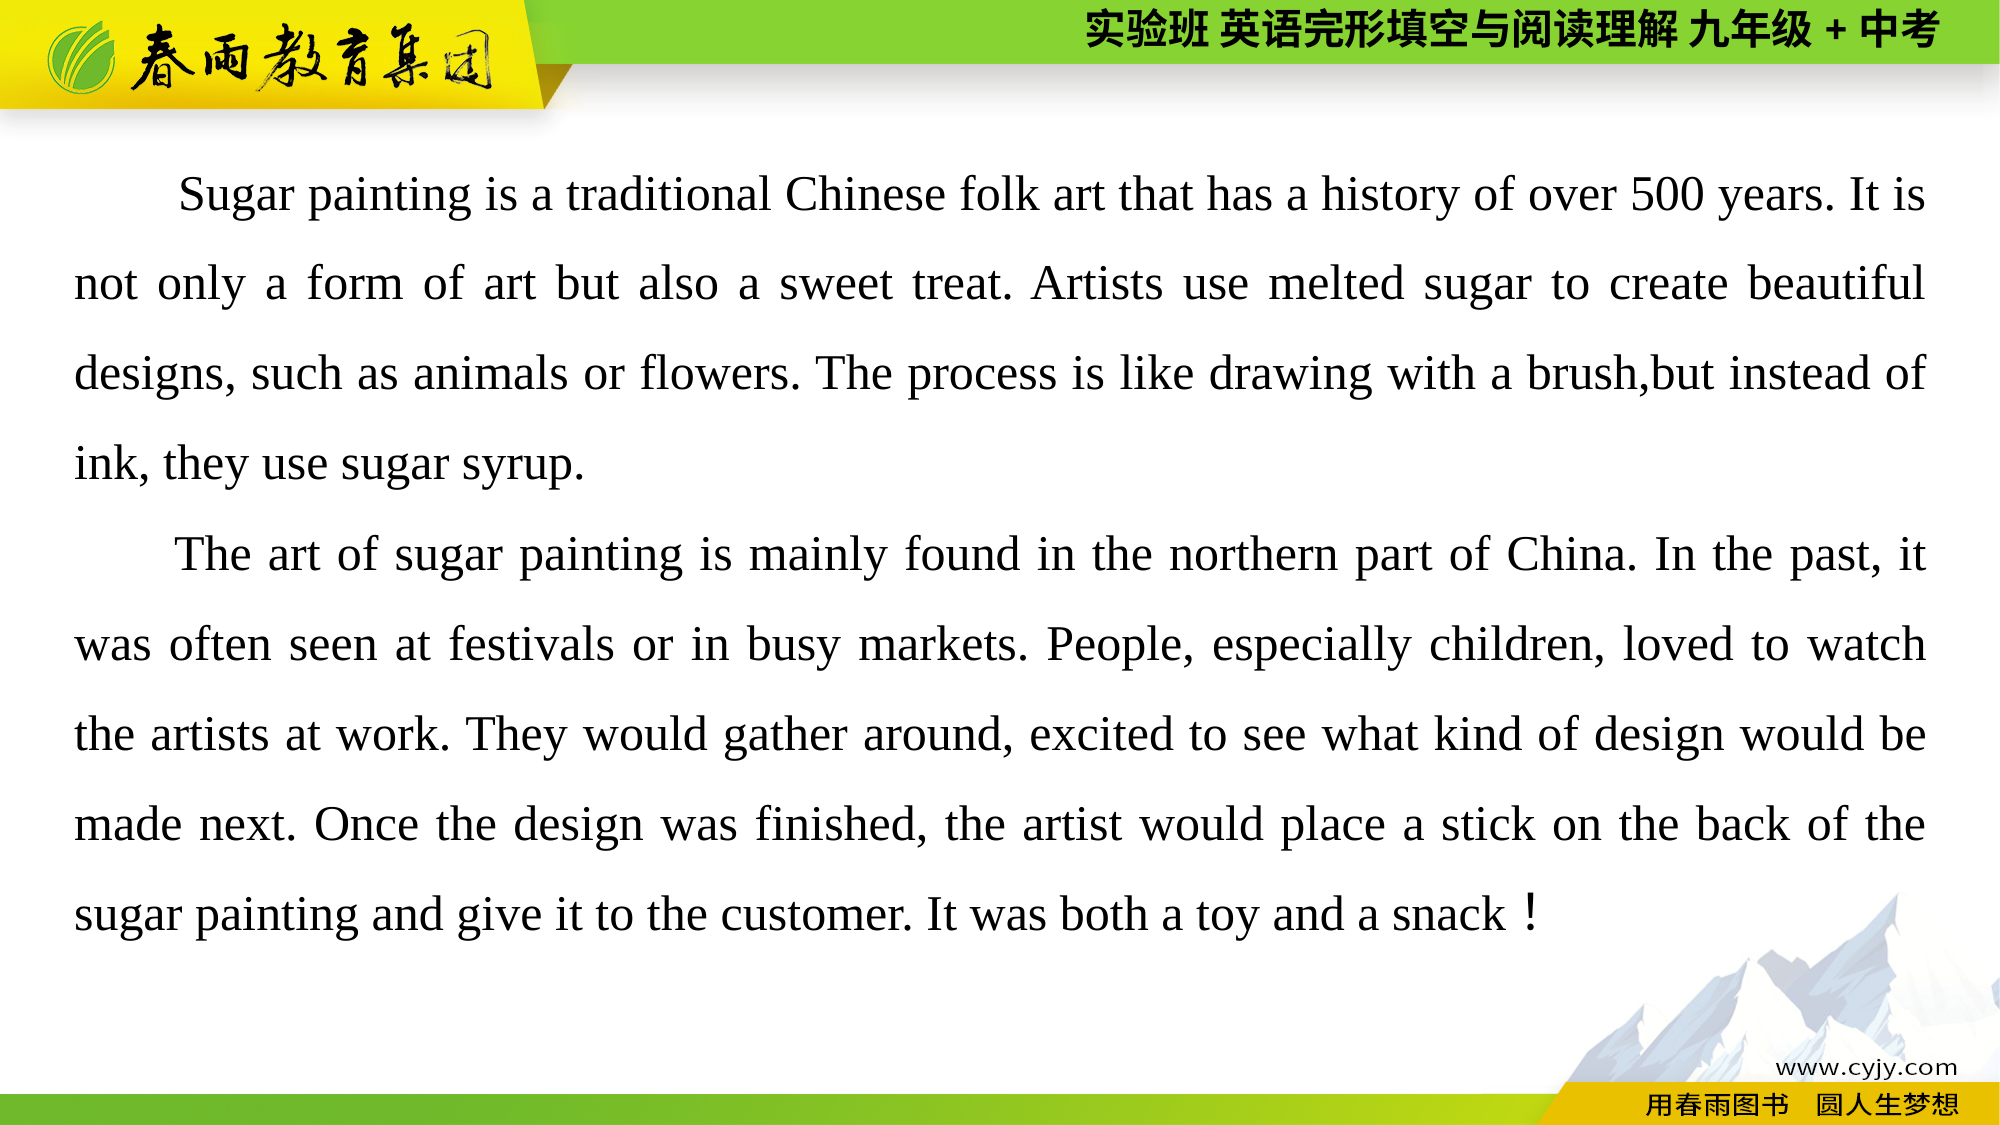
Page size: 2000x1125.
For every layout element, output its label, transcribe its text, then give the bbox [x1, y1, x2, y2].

list Sugar painting is a traditional Chinese folk art that has a history of over 500 years. It is not only a form of art but also a sweet treat. Artists use melted sugar to create beautiful designs, such as animals or flowers. The process is like drawing with a brush,but instead of ink, they use sugar syrup. The art of sugar painting is mainly found in the northern part of China. In the past, it was often seen at festivals or in busy markets. People, especially children, loved to watch the artists at work. They would gather around, excited to see what kind of design would be made next. Once the design was finished, the artist would place a stick on the back of the sugar painting and give it to the customer. It was both a toy and a snack！ [59, 122, 1944, 956]
picture [0, 0, 2000, 1125]
